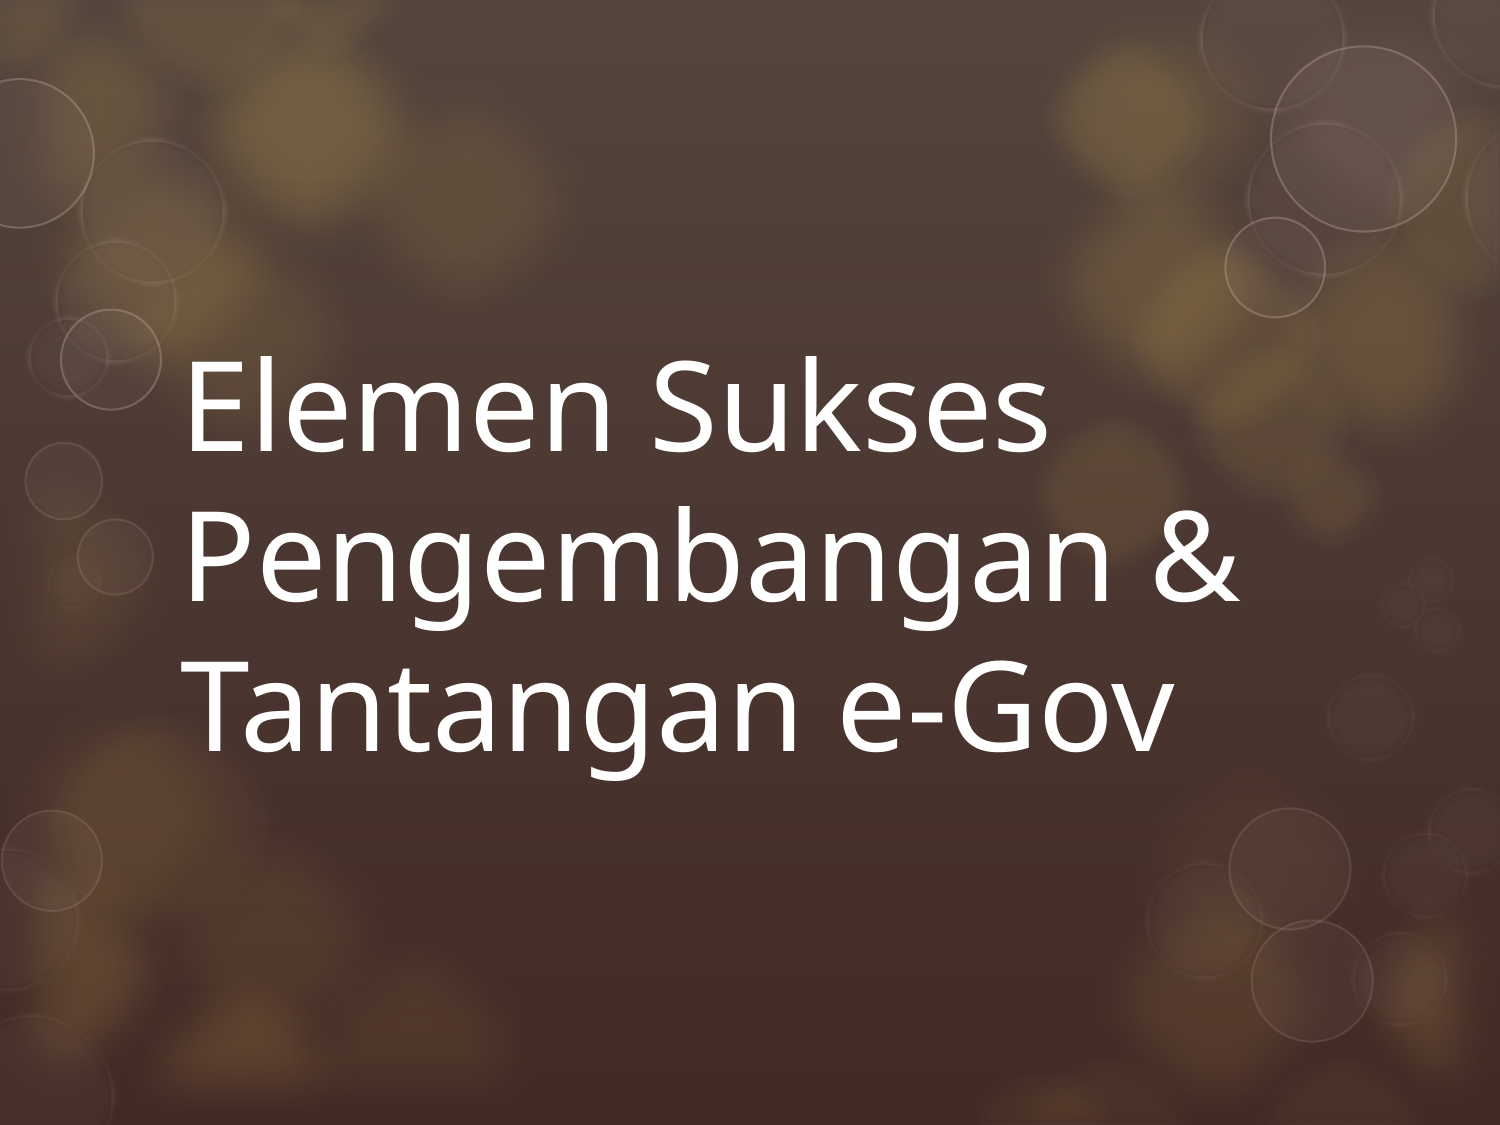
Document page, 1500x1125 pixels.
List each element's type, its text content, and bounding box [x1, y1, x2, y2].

title Elemen Sukses Pengembangan & Tantangan e-Gov [165, 542, 1334, 784]
